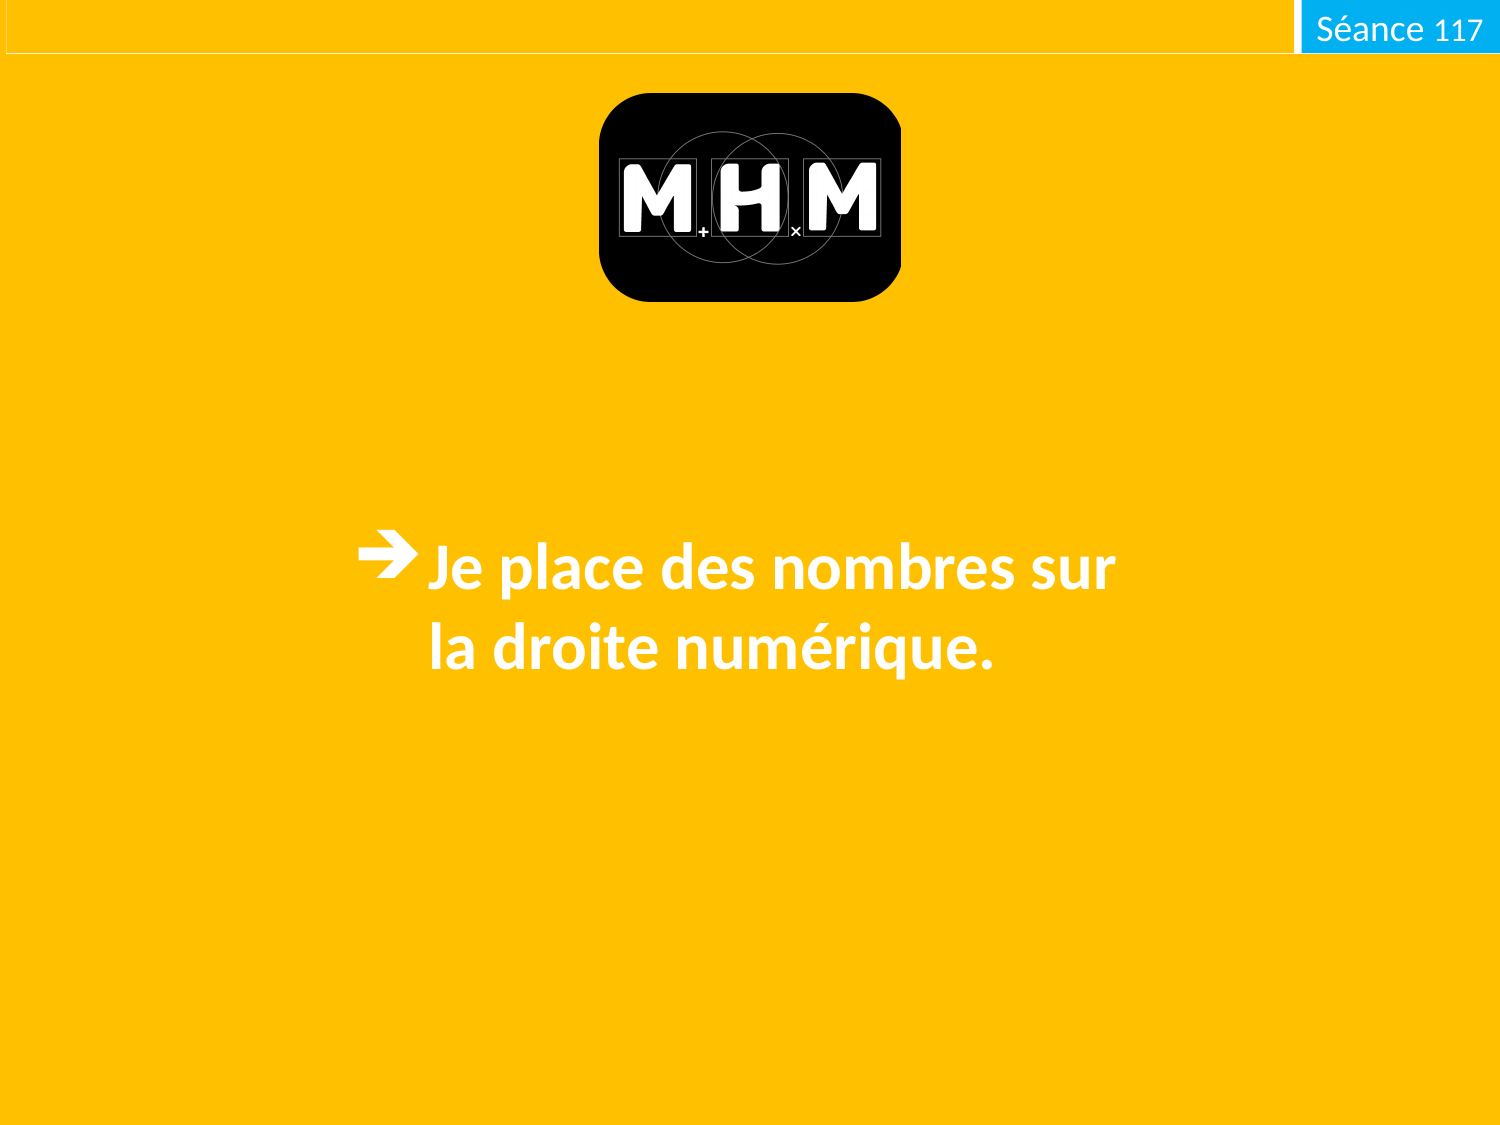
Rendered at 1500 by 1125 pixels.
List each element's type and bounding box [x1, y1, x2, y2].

text_box [0, 54, 1500, 1125]
